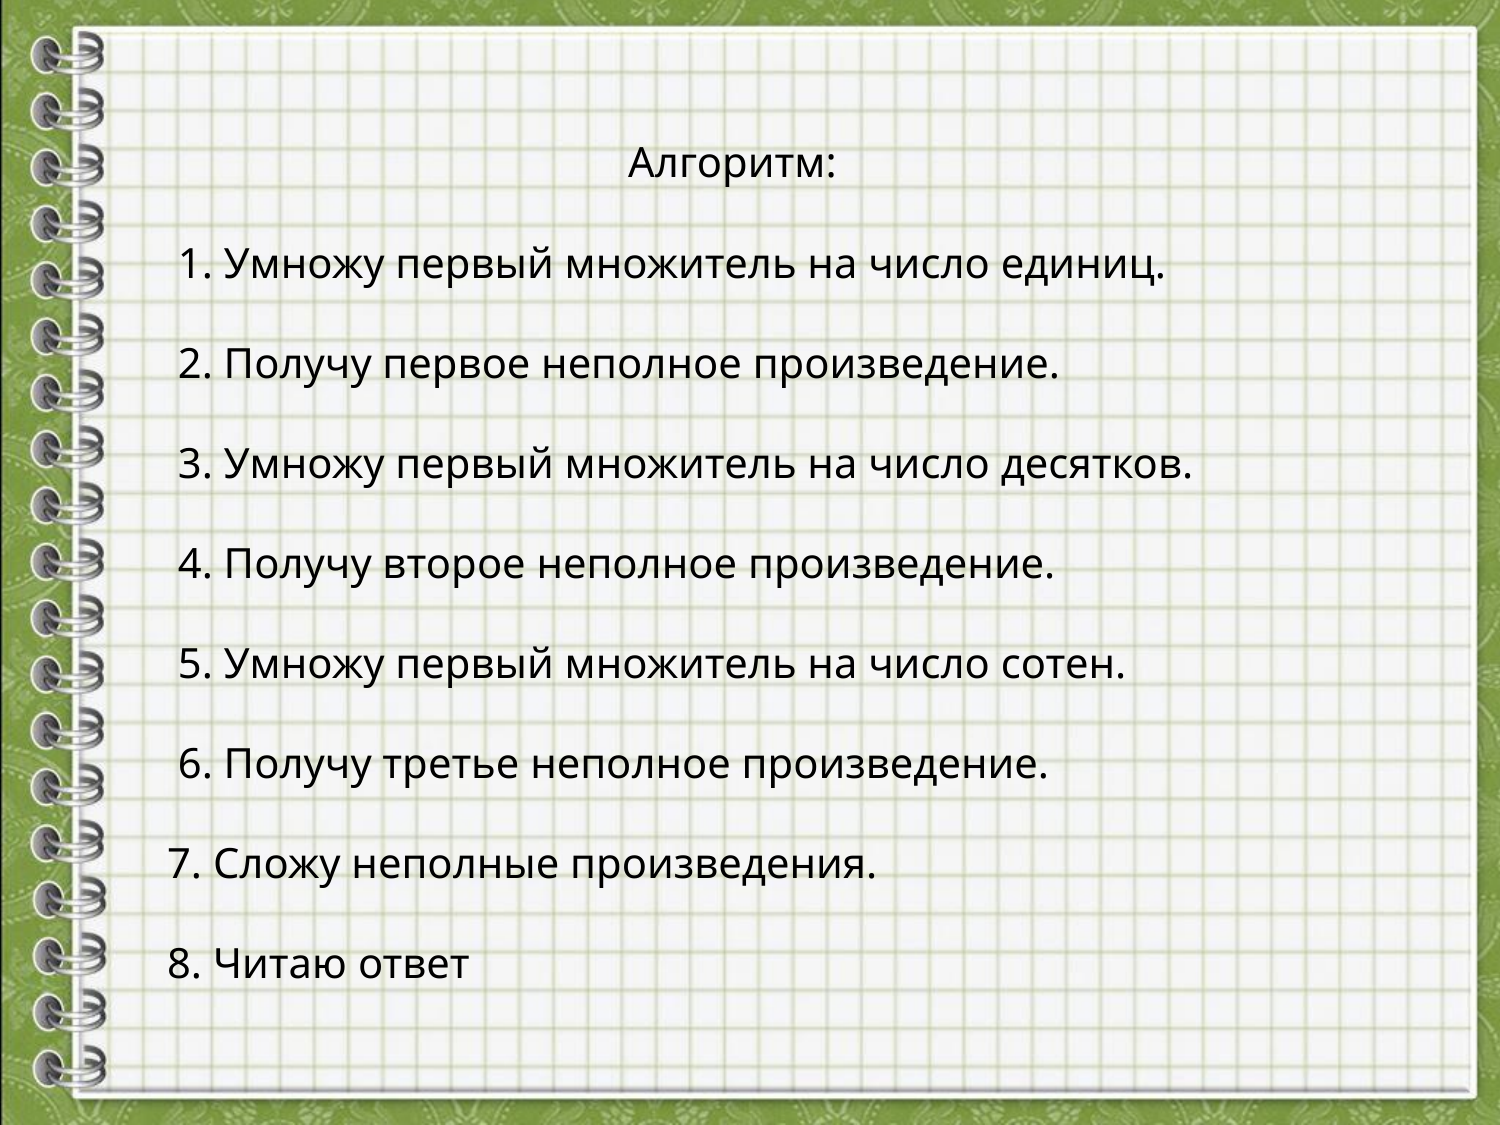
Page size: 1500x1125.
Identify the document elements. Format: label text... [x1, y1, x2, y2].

picture [0, 0, 1500, 1125]
text_box Алгоритм: 1. Умножу первый множитель на число единиц. 2. Получу первое неполное произведение. 3. Умножу первый множитель на число десятков. 4. Получу второе неполное произведение. 5. Умножу первый множитель на число сотен. 6. Получу третье неполное произведение. 7. Сложу неполные произведения. 8. Читаю ответ [152, 128, 1313, 994]
